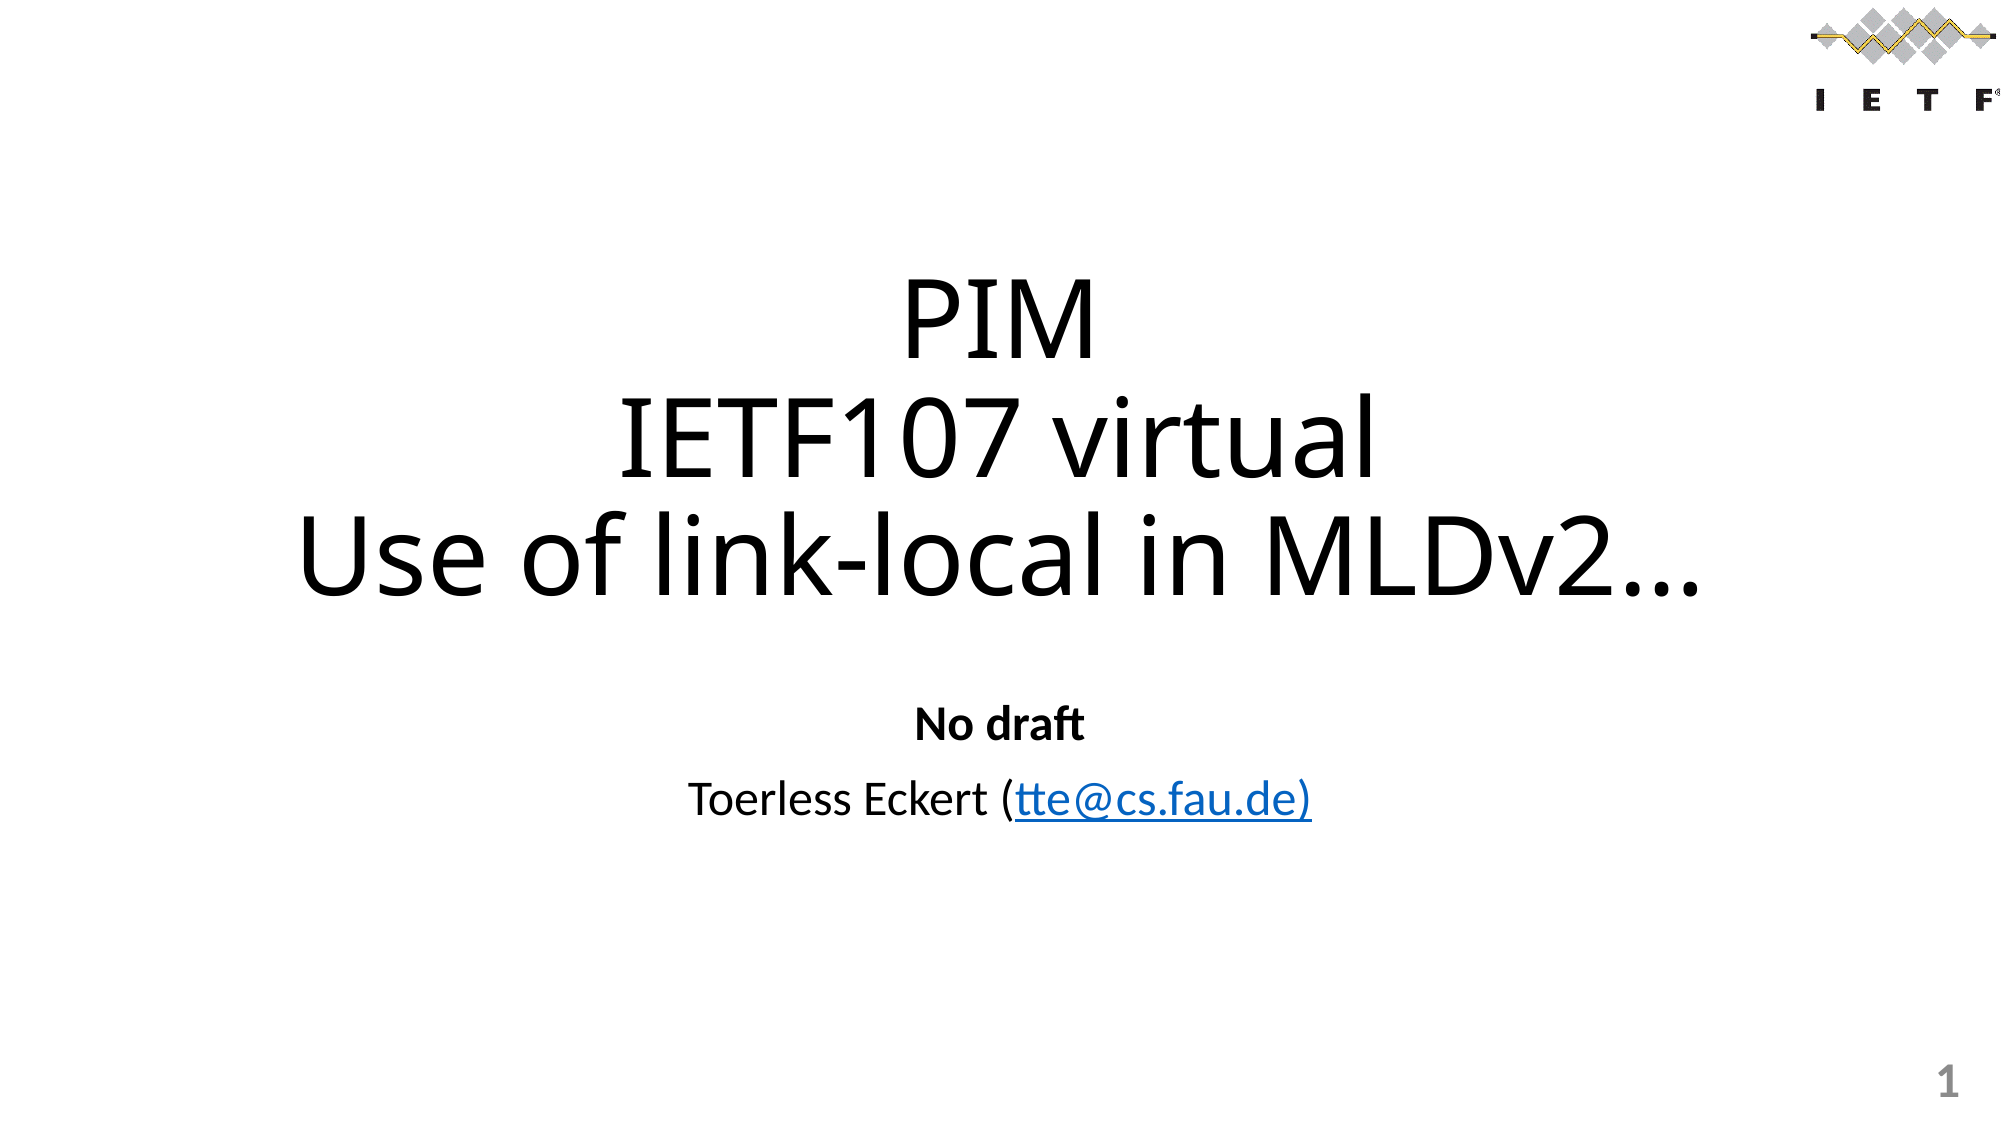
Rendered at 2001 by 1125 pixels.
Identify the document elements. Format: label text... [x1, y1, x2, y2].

slide_number 1 [1866, 1047, 1975, 1108]
title PIM IETF107 virtual Use of link-local in MLDv2… [249, 188, 1750, 627]
subtitle No draft Toerless Eckert (tte@cs.fau.de) [249, 689, 1750, 962]
picture [1796, 0, 2001, 118]
